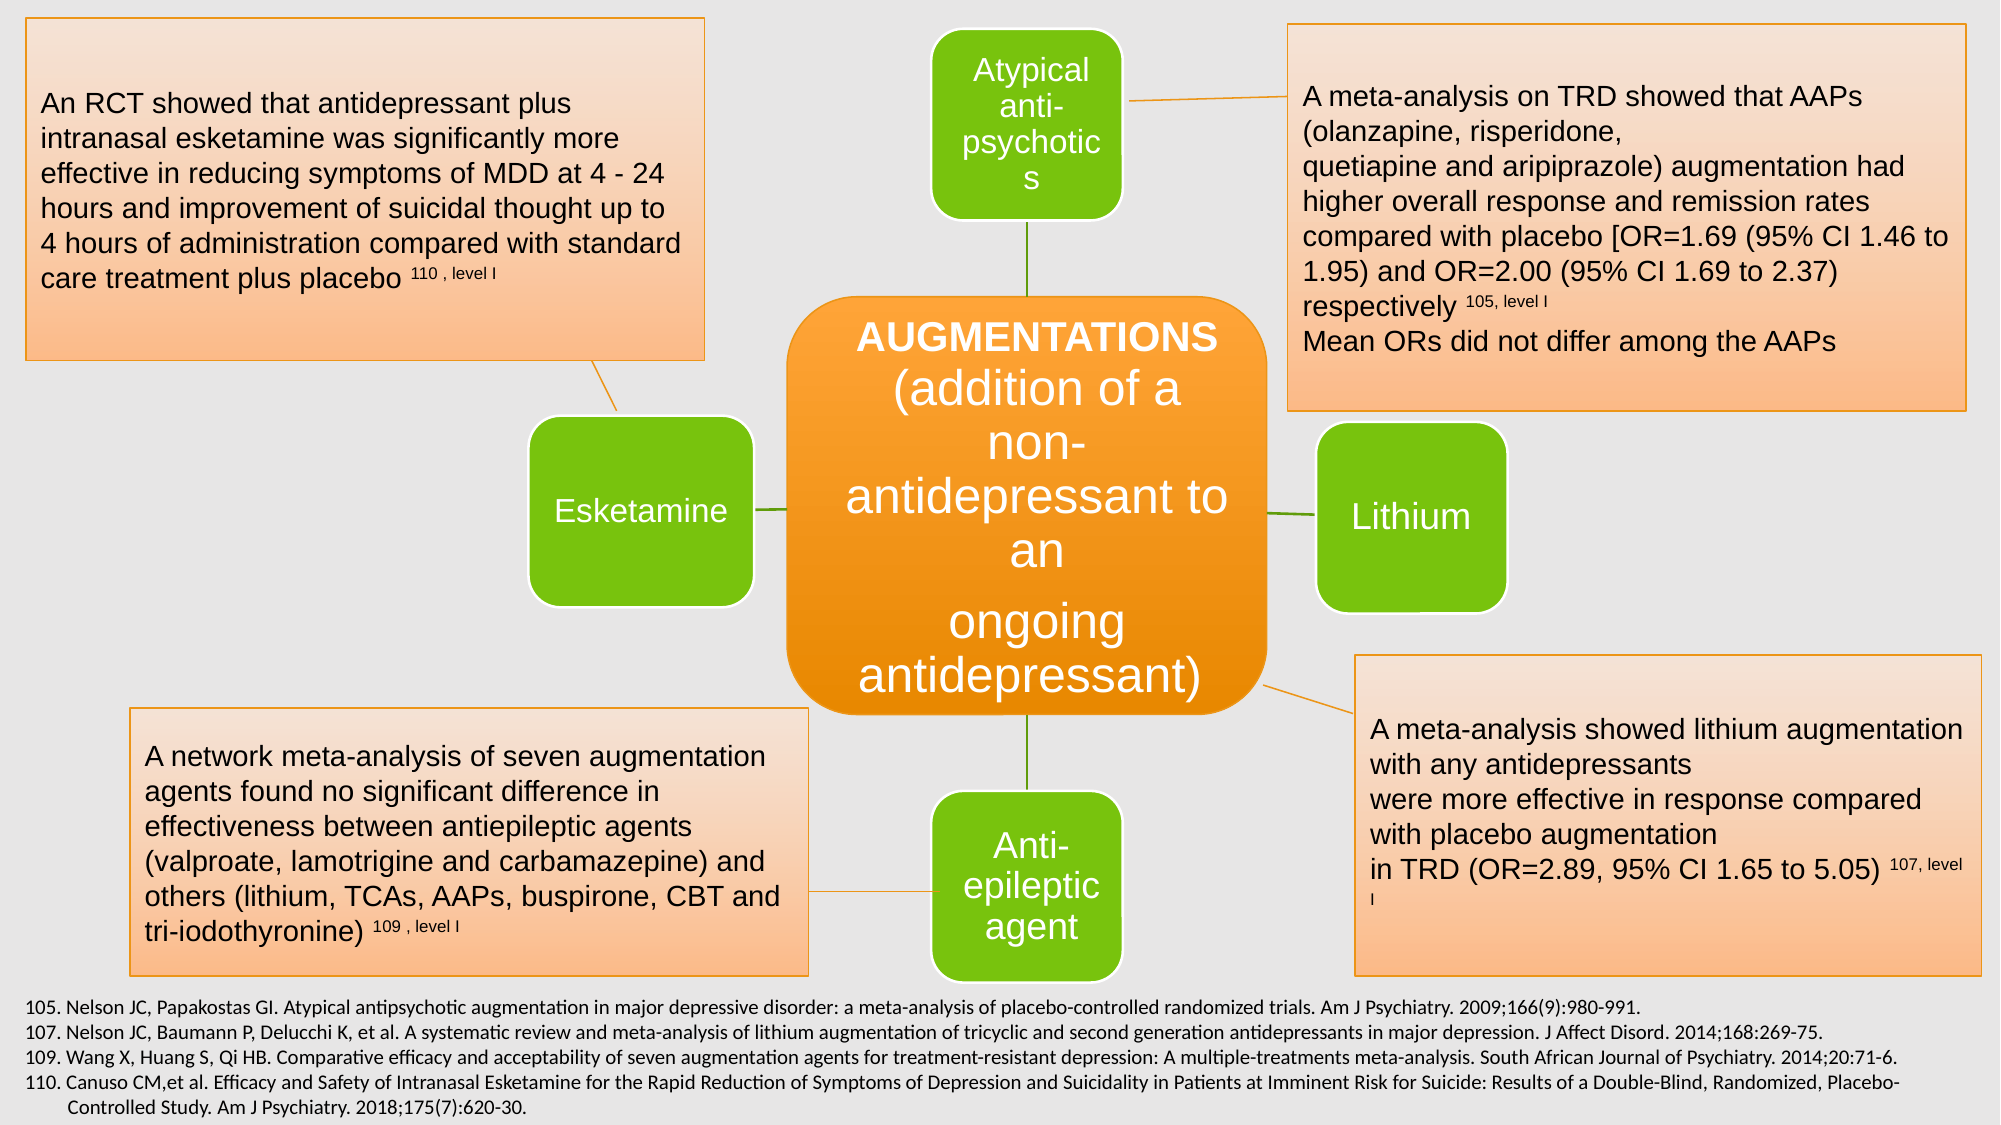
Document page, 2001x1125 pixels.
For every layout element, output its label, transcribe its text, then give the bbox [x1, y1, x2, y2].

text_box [25, 18, 1982, 987]
text_box 105. Nelson JC, Papakostas GI. Atypical antipsychotic augmentation in major depressive disorder: a meta-analysis of placebo-controlled randomized trials. Am J Psychiatry. 2009;166(9):980-991. 107. Nelson JC, Baumann P, Delucchi K, et al. A systematic review and meta-analysis of lithium augmentation of tricyclic and second generation antidepressants in major depression. J Affect Disord. 2014;168:269-75. 109. Wang X, Huang S, Qi HB. Comparative efficacy and acceptability of seven augmentation agents for treatment-resistant depression: A multiple-treatments meta-analysis. South African Journal of Psychiatry. 2014;20:71-6. 110. Canuso CM,et al. Efficacy and Safety of Intranasal Esketamine for the Rapid Reduction of Symptoms of Depression and Suicidality in Patients at Imminent Risk for Suicide: Results of a Double-Blind, Randomized, Placebo- Controlled Study. Am J Psychiatry. 2018;175(7):620-30. [10, 986, 1992, 1125]
